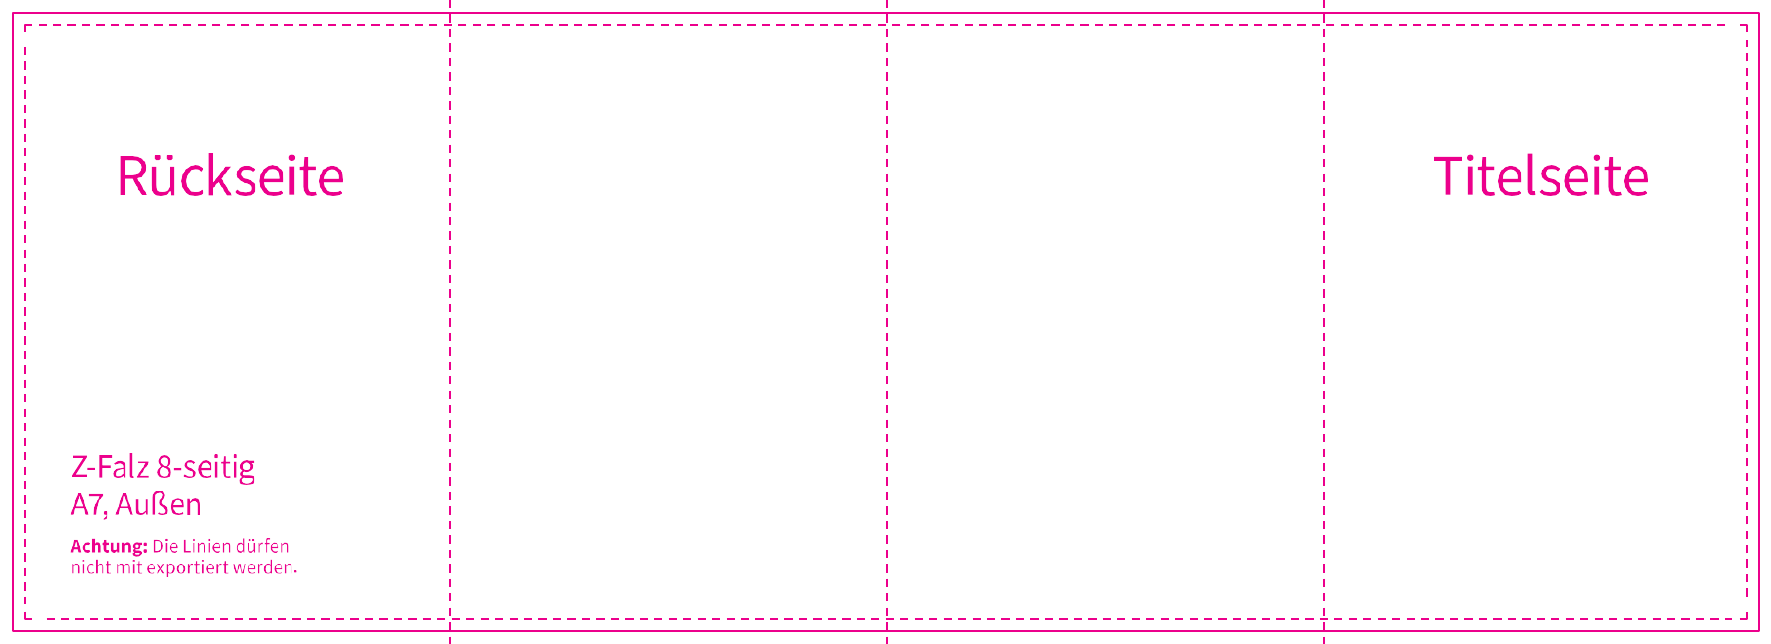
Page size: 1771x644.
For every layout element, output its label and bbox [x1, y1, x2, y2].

text_box [1739, 24, 1747, 33]
text_box [1739, 611, 1747, 620]
text_box [71, 453, 149, 478]
text_box [70, 493, 108, 520]
text_box [70, 537, 297, 577]
text_box [24, 24, 32, 33]
text_box [156, 454, 255, 485]
text_box [24, 611, 32, 620]
text_box [120, 153, 344, 196]
text_box [115, 490, 201, 516]
text_box [1433, 153, 1649, 196]
